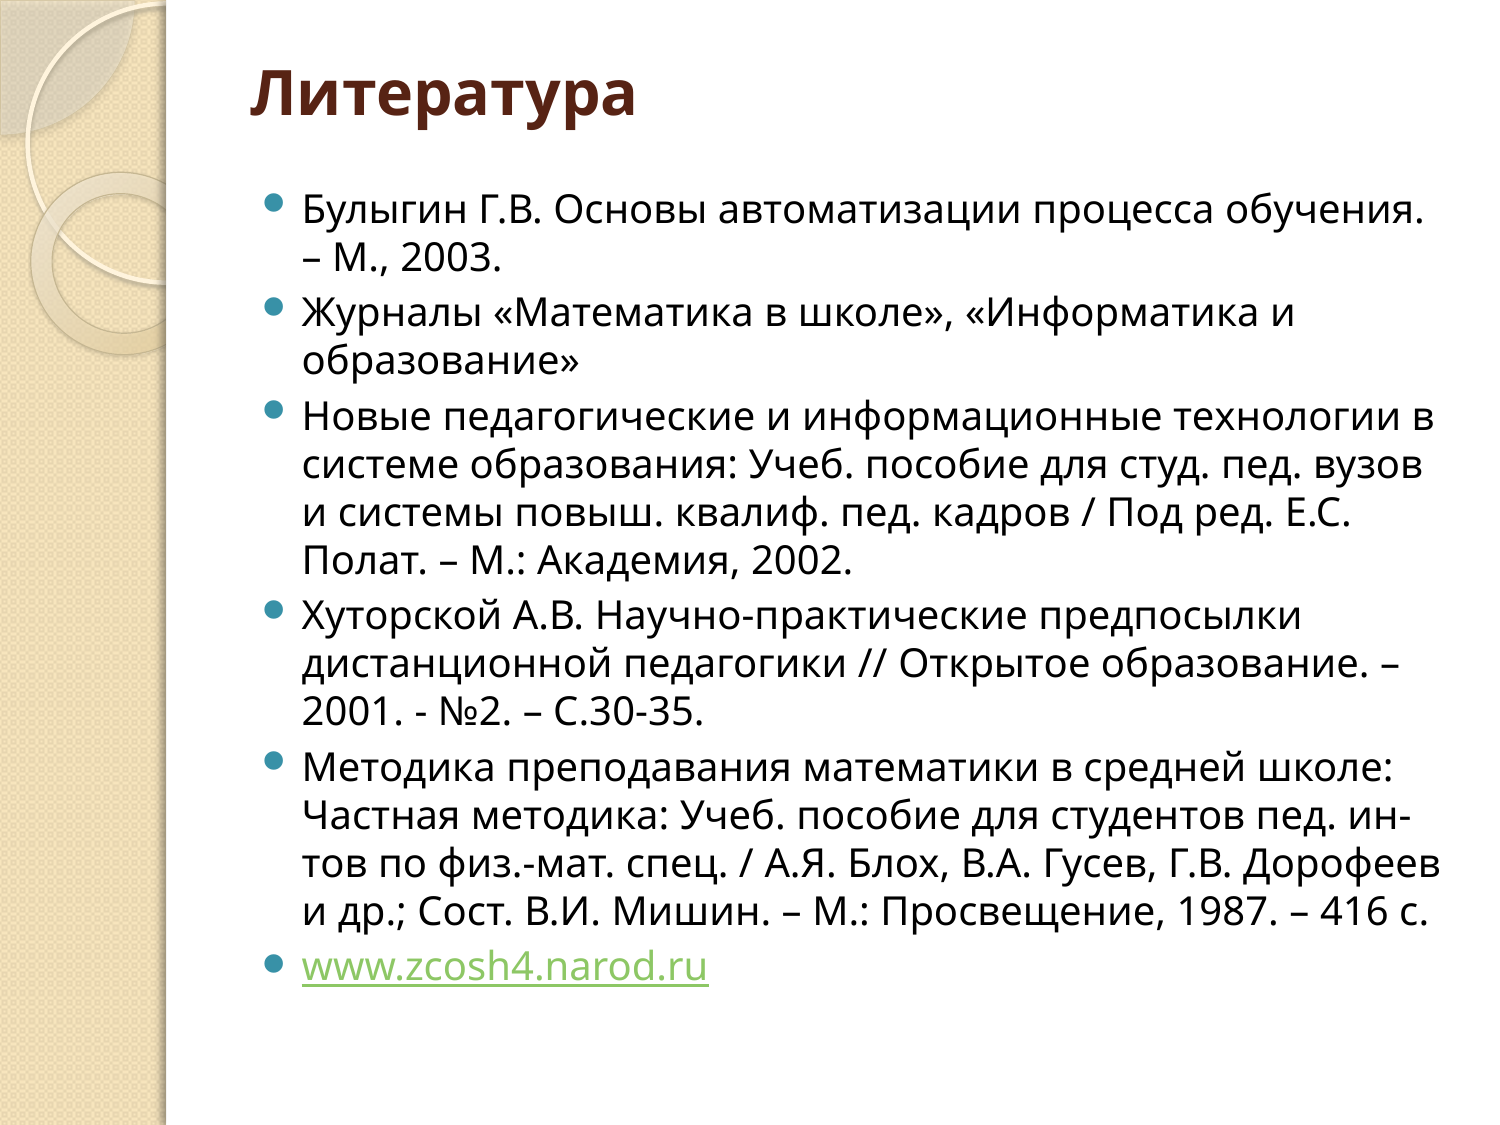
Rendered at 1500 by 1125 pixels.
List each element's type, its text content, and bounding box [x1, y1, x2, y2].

list Булыгин Г.В. Основы автоматизации процесса обучения. – М., 2003. Журналы «Математика в школе», «Информатика и образование» Новые педагогические и информационные технологии в системе образования: Учеб. пособие для студ. пед. вузов и системы повыш. квалиф. пед. кадров / Под ред. Е.С. Полат. – М.: Академия, 2002. Хуторской А.В. Научно-практические предпосылки дистанционной педагогики // Открытое образование. – 2001. - №2. – С.30-35. Методика преподавания математики в средней школе: Частная методика: Учеб. пособие для студентов пед. ин-тов по физ.-мат. спец. / А.Я. Блох, В.А. Гусев, Г.В. Дорофеев и др.; Сост. В.И. Мишин. – М.: Просвещение, 1987. – 416 с. www.zcosh4.narod.ru [235, 175, 1466, 1025]
title Литература [235, 45, 1466, 175]
